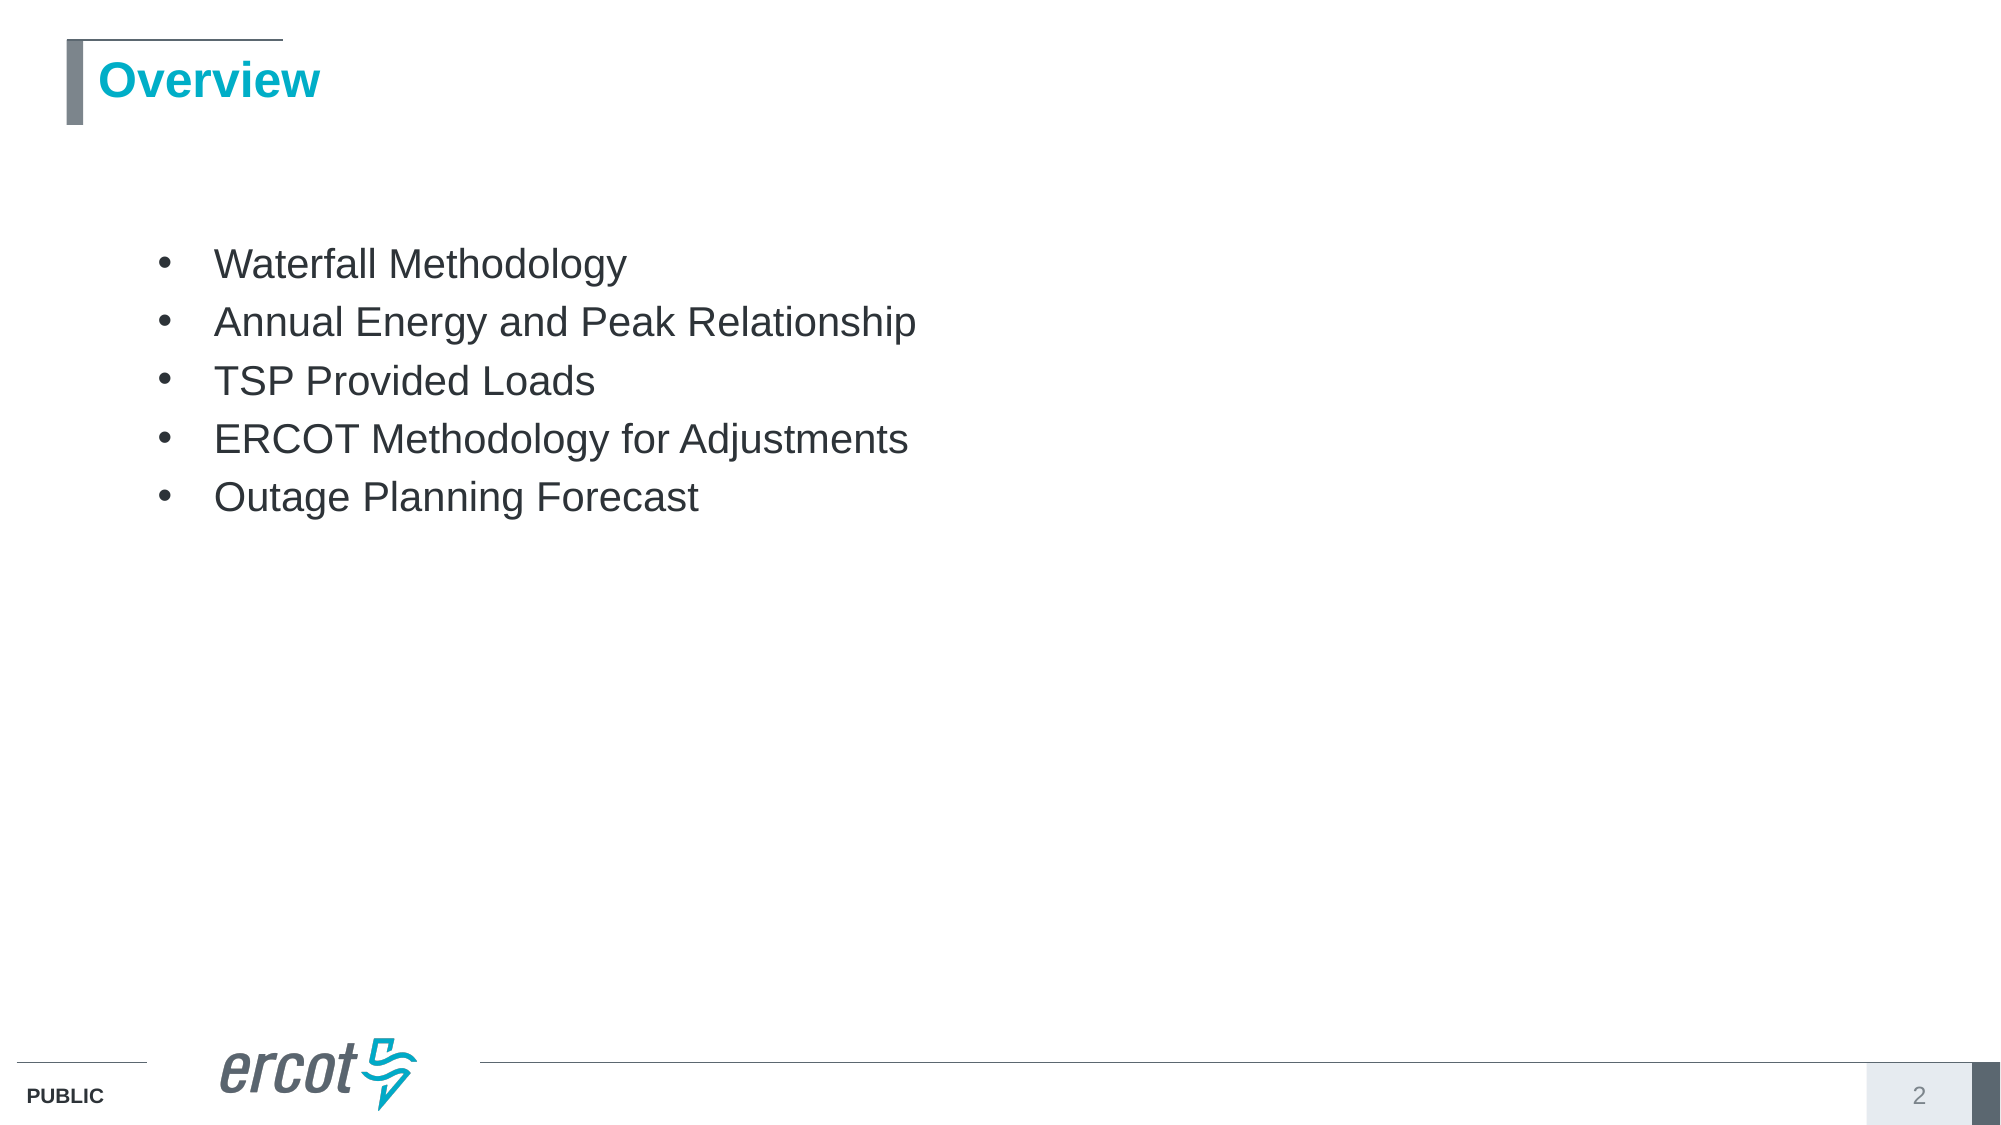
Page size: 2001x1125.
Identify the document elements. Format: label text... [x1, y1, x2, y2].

picture [215, 1032, 421, 1117]
title Overview [83, 39, 1934, 125]
list Waterfall Methodology Annual Energy and Peak Relationship TSP Provided Loads ERCOT Methodology for Adjustments Outage Planning Forecast [112, 75, 1973, 1025]
slide_number 2 [1866, 1076, 1973, 1113]
